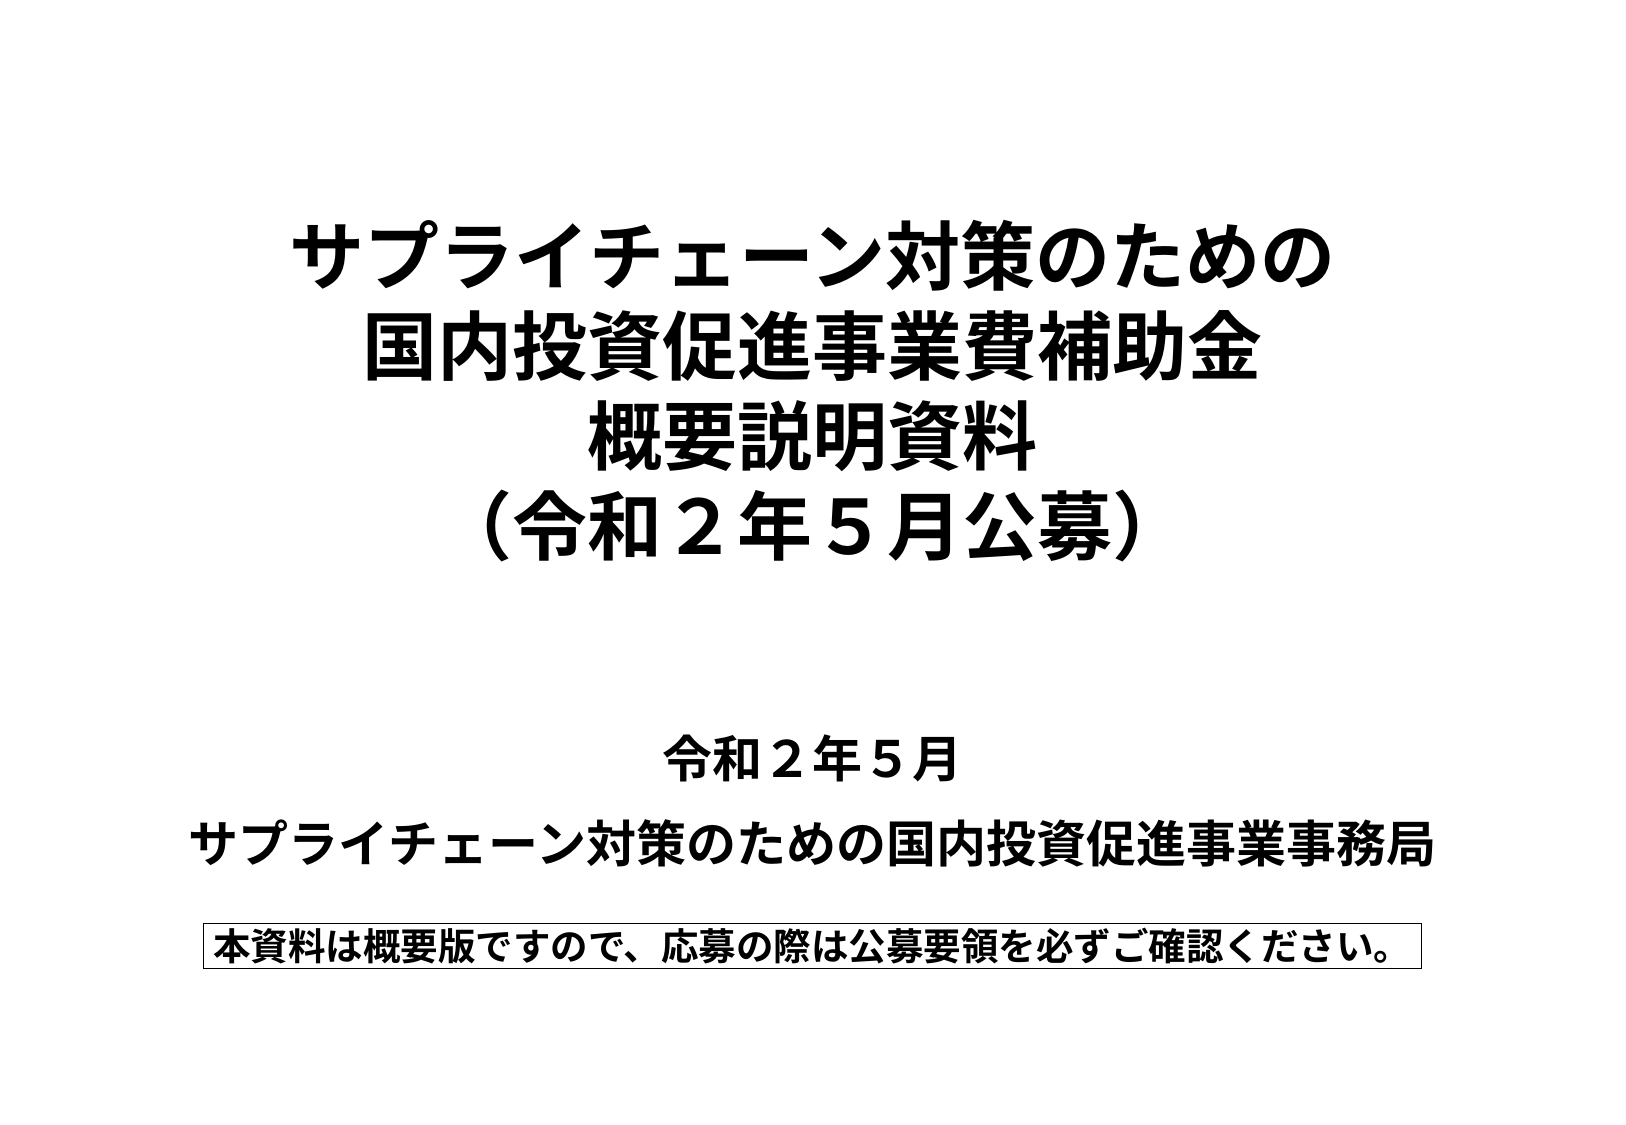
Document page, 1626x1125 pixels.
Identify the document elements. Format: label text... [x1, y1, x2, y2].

subtitle 令和２年５月 サプライチェーン対策のための国内投資促進事業事務局 [32, 727, 1593, 875]
title サプライチェーン対策のための 国内投資促進事業費補助金 概要説明資料 （令和２年５月公募） [121, 208, 1504, 572]
text_box 本資料は概要版ですので、応募の際は公募要領を必ずご確認ください。 [203, 923, 1422, 969]
